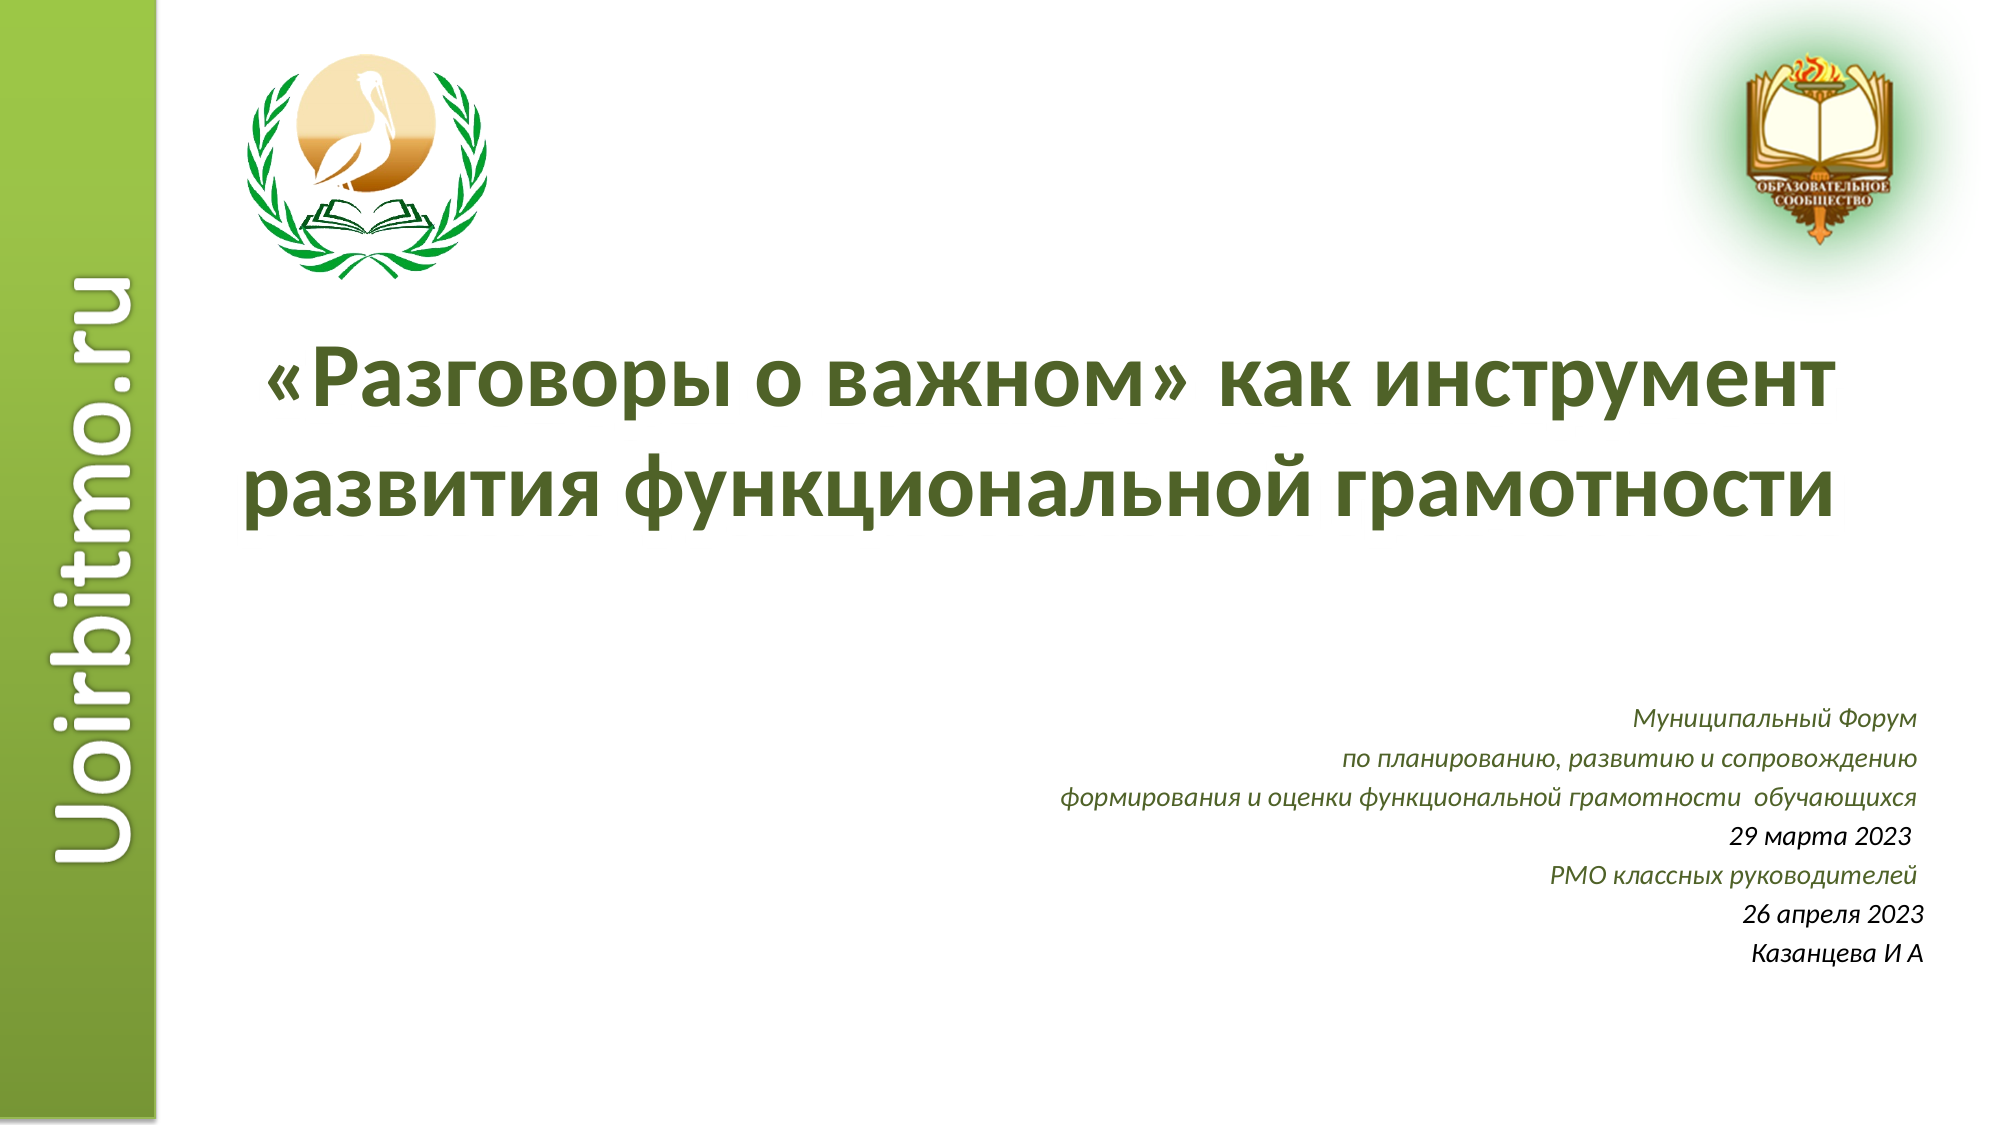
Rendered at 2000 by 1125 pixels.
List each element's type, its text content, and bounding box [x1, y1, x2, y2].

picture [0, 0, 2000, 1125]
subtitle Муниципальный Форум по планированию, развитию и сопровождению формирования и оценки функциональной грамотности обучающихся 29 марта 2023 РМО классных руководителей 26 апреля 2023 Казанцева И А [539, 692, 1939, 1020]
title «Разговоры о важном» как инструмент развития функциональной грамотности [161, 231, 1939, 728]
